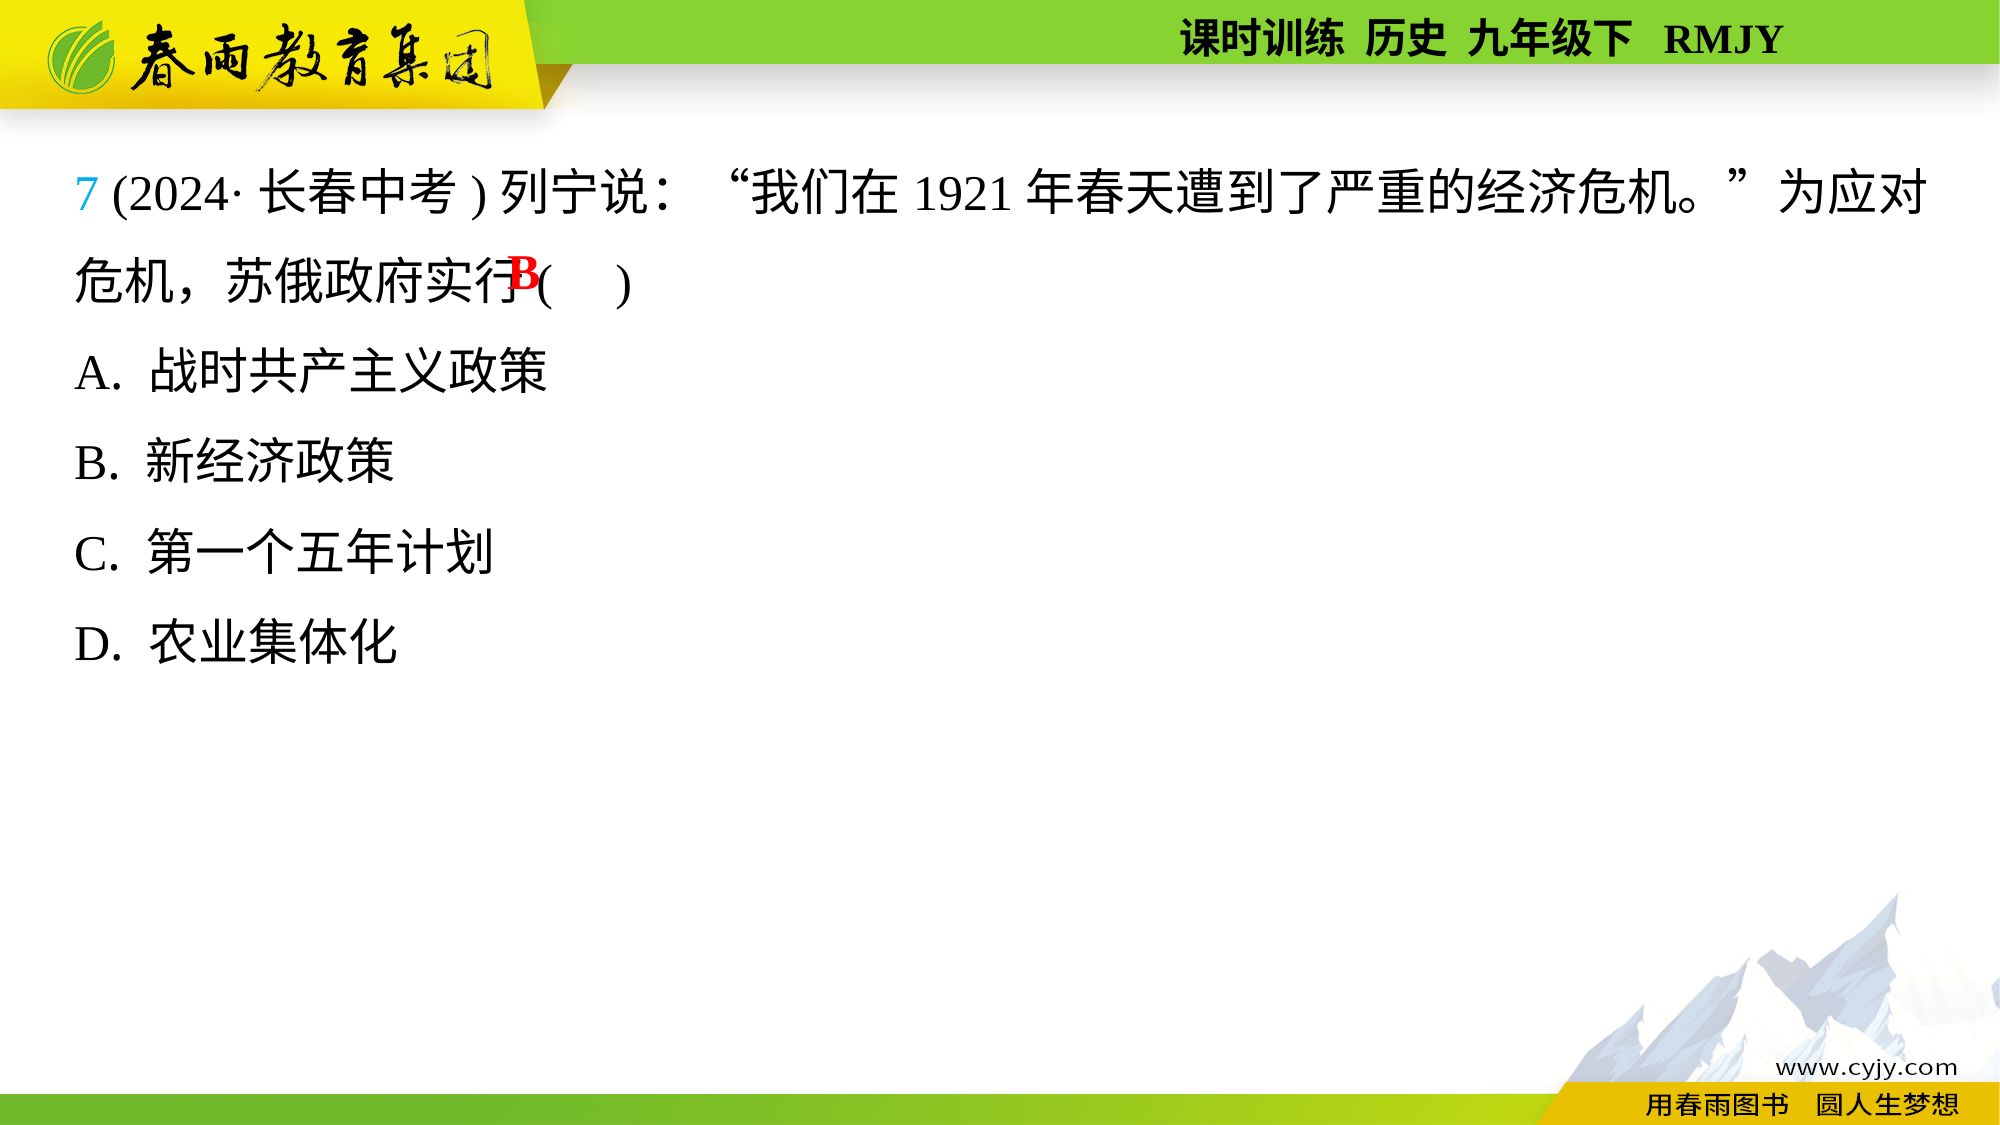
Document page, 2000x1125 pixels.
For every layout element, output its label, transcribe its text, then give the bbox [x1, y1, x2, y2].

list 7 (2024·长春中考)列宁说：“我们在1921年春天遭到了严重的经济危机。”为应对危机，苏俄政府实行( ) A. 战时共产主义政策 B. 新经济政策 C. 第一个五年计划 D. 农业集体化 [59, 122, 1944, 683]
text_box B [492, 231, 556, 307]
picture [0, 0, 2000, 1125]
